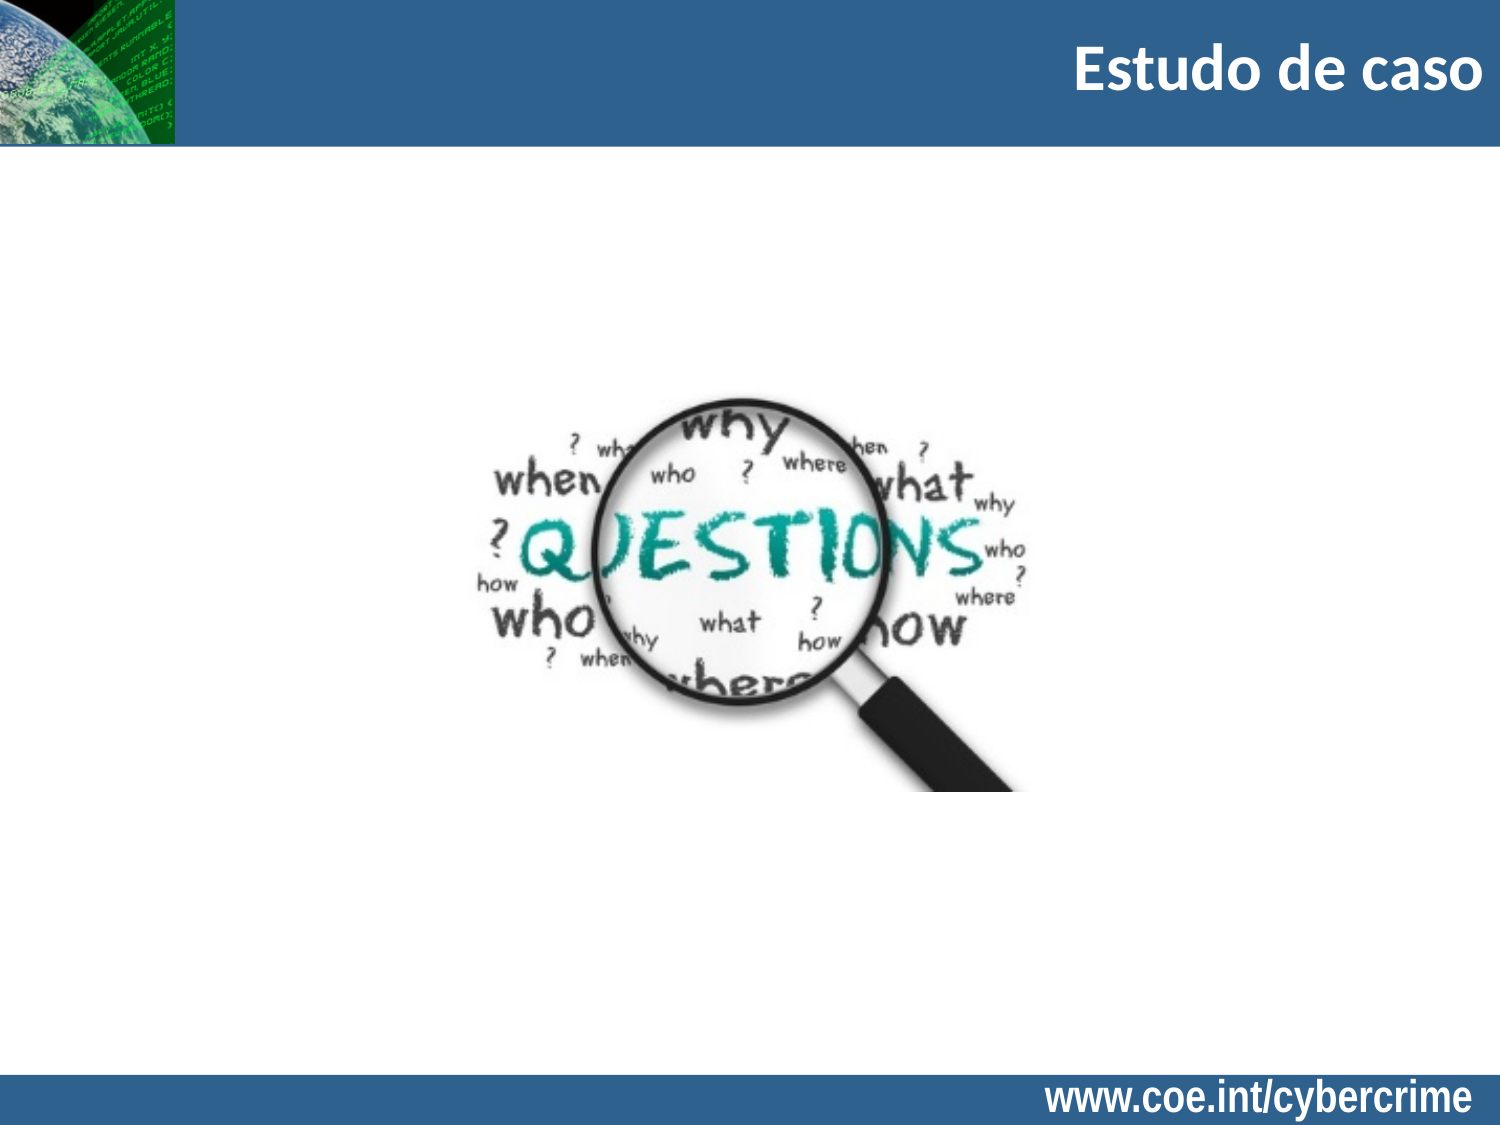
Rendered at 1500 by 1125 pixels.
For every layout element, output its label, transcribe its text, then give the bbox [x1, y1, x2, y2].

text_box [0, 1073, 1030, 1125]
picture [0, 0, 175, 144]
text_box Estudo de caso [177, 0, 1500, 149]
text_box www.coe.int/cybercrime [1030, 1059, 1500, 1125]
picture [443, 332, 1057, 793]
